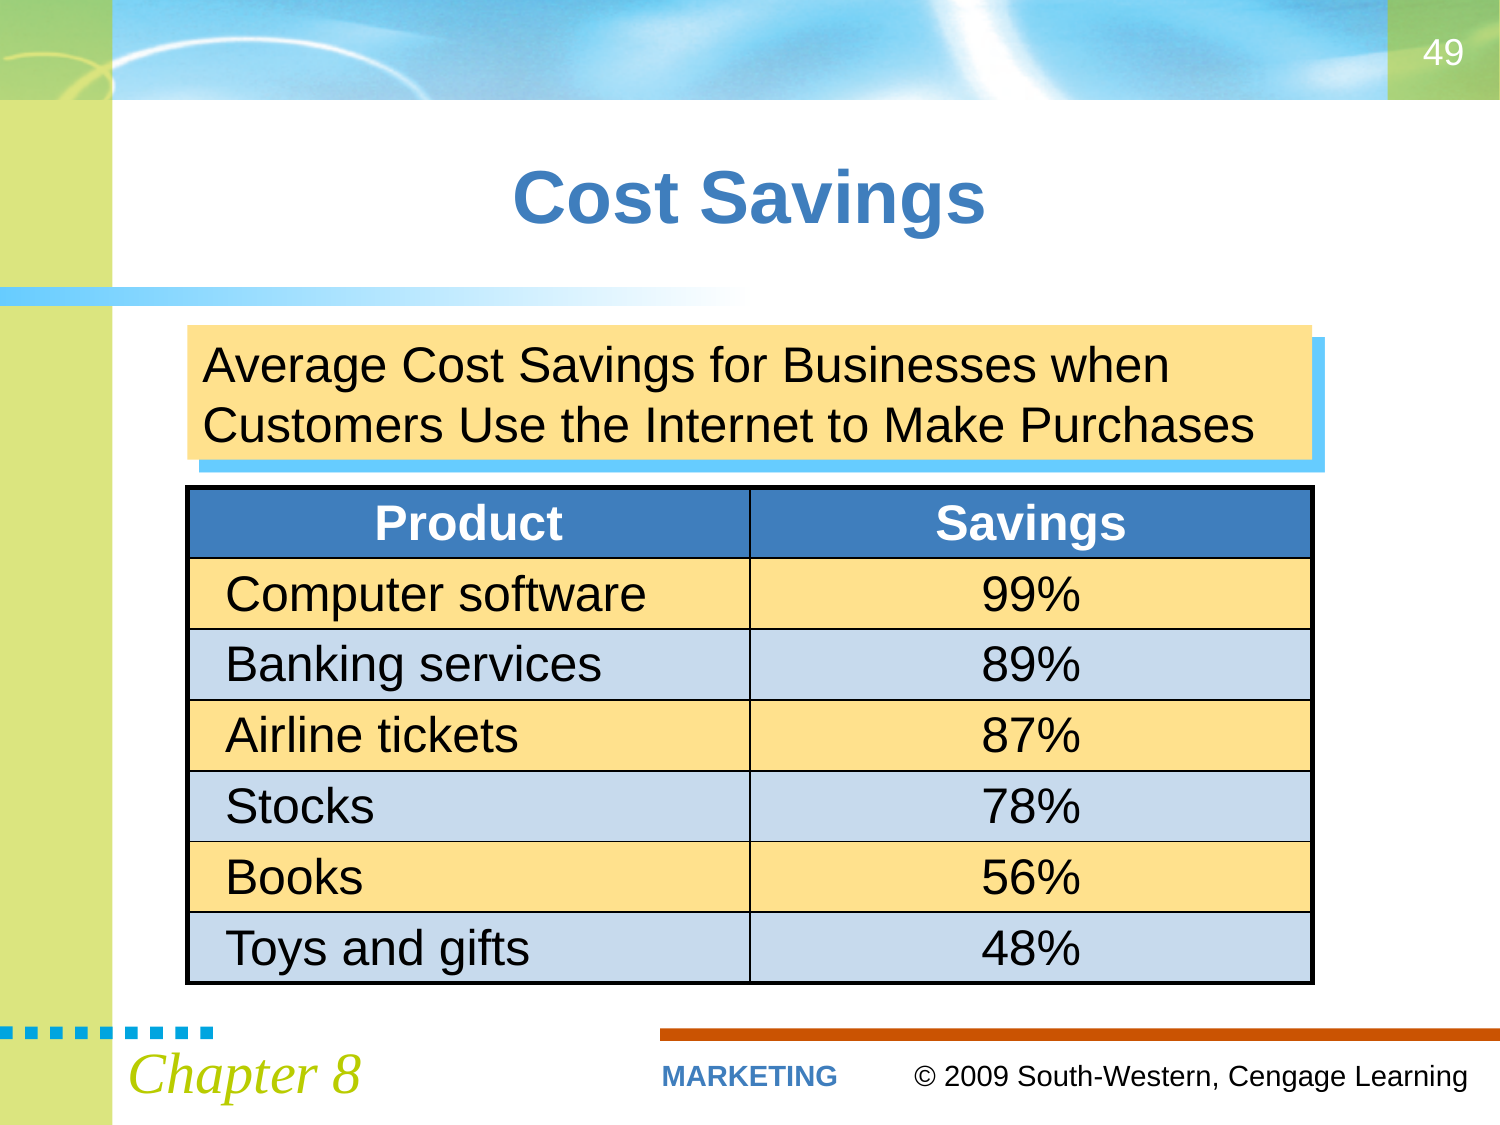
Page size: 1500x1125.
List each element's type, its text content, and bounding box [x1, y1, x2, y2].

table_cell Toys and gifts [190, 913, 749, 981]
table_cell Banking services [190, 630, 749, 699]
title Cost Savings [112, 99, 1388, 288]
table_cell 87% [751, 701, 1310, 770]
table_cell 99% [751, 559, 1310, 628]
table_header Product [190, 490, 749, 557]
table_cell Computer software [190, 559, 749, 628]
table_cell 56% [751, 842, 1310, 911]
table_header Savings [751, 490, 1310, 557]
slide_number 49 [1387, 0, 1500, 101]
table_cell Stocks [190, 772, 749, 841]
table_cell Airline tickets [190, 701, 749, 770]
table_cell 89% [751, 630, 1310, 699]
table_cell Books [190, 842, 749, 911]
table_cell 48% [751, 913, 1310, 981]
text_box Average Cost Savings for Businesses when Customers Use the Internet to Make Purchases [187, 325, 1313, 460]
table_cell 78% [751, 772, 1310, 841]
footer Chapter 8 [112, 1012, 638, 1113]
